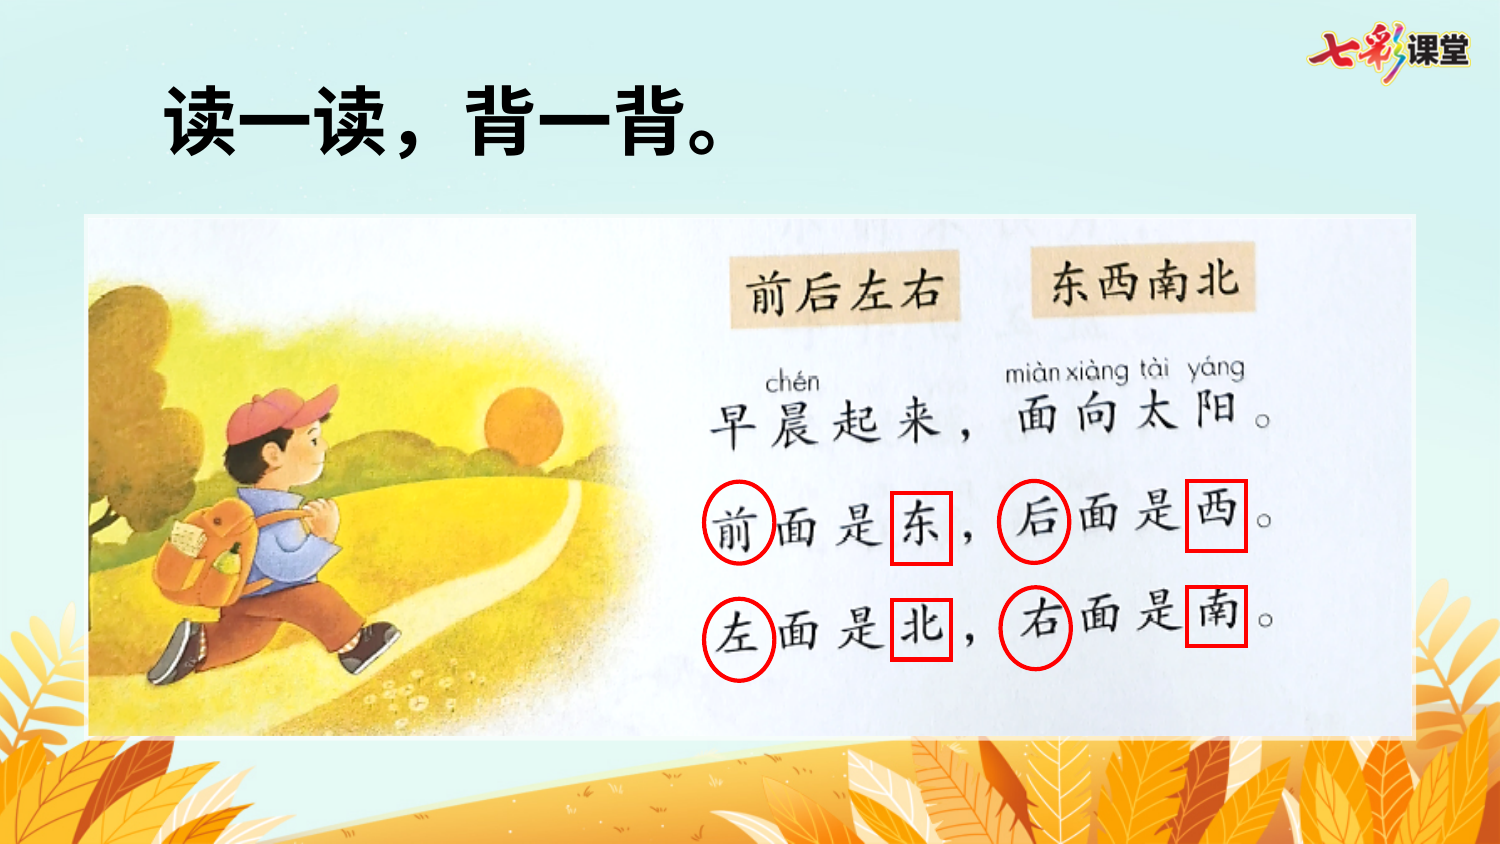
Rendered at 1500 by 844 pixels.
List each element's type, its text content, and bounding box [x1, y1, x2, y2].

text_box 读一读，背一背。 [147, 67, 763, 173]
picture [0, 0, 1500, 844]
